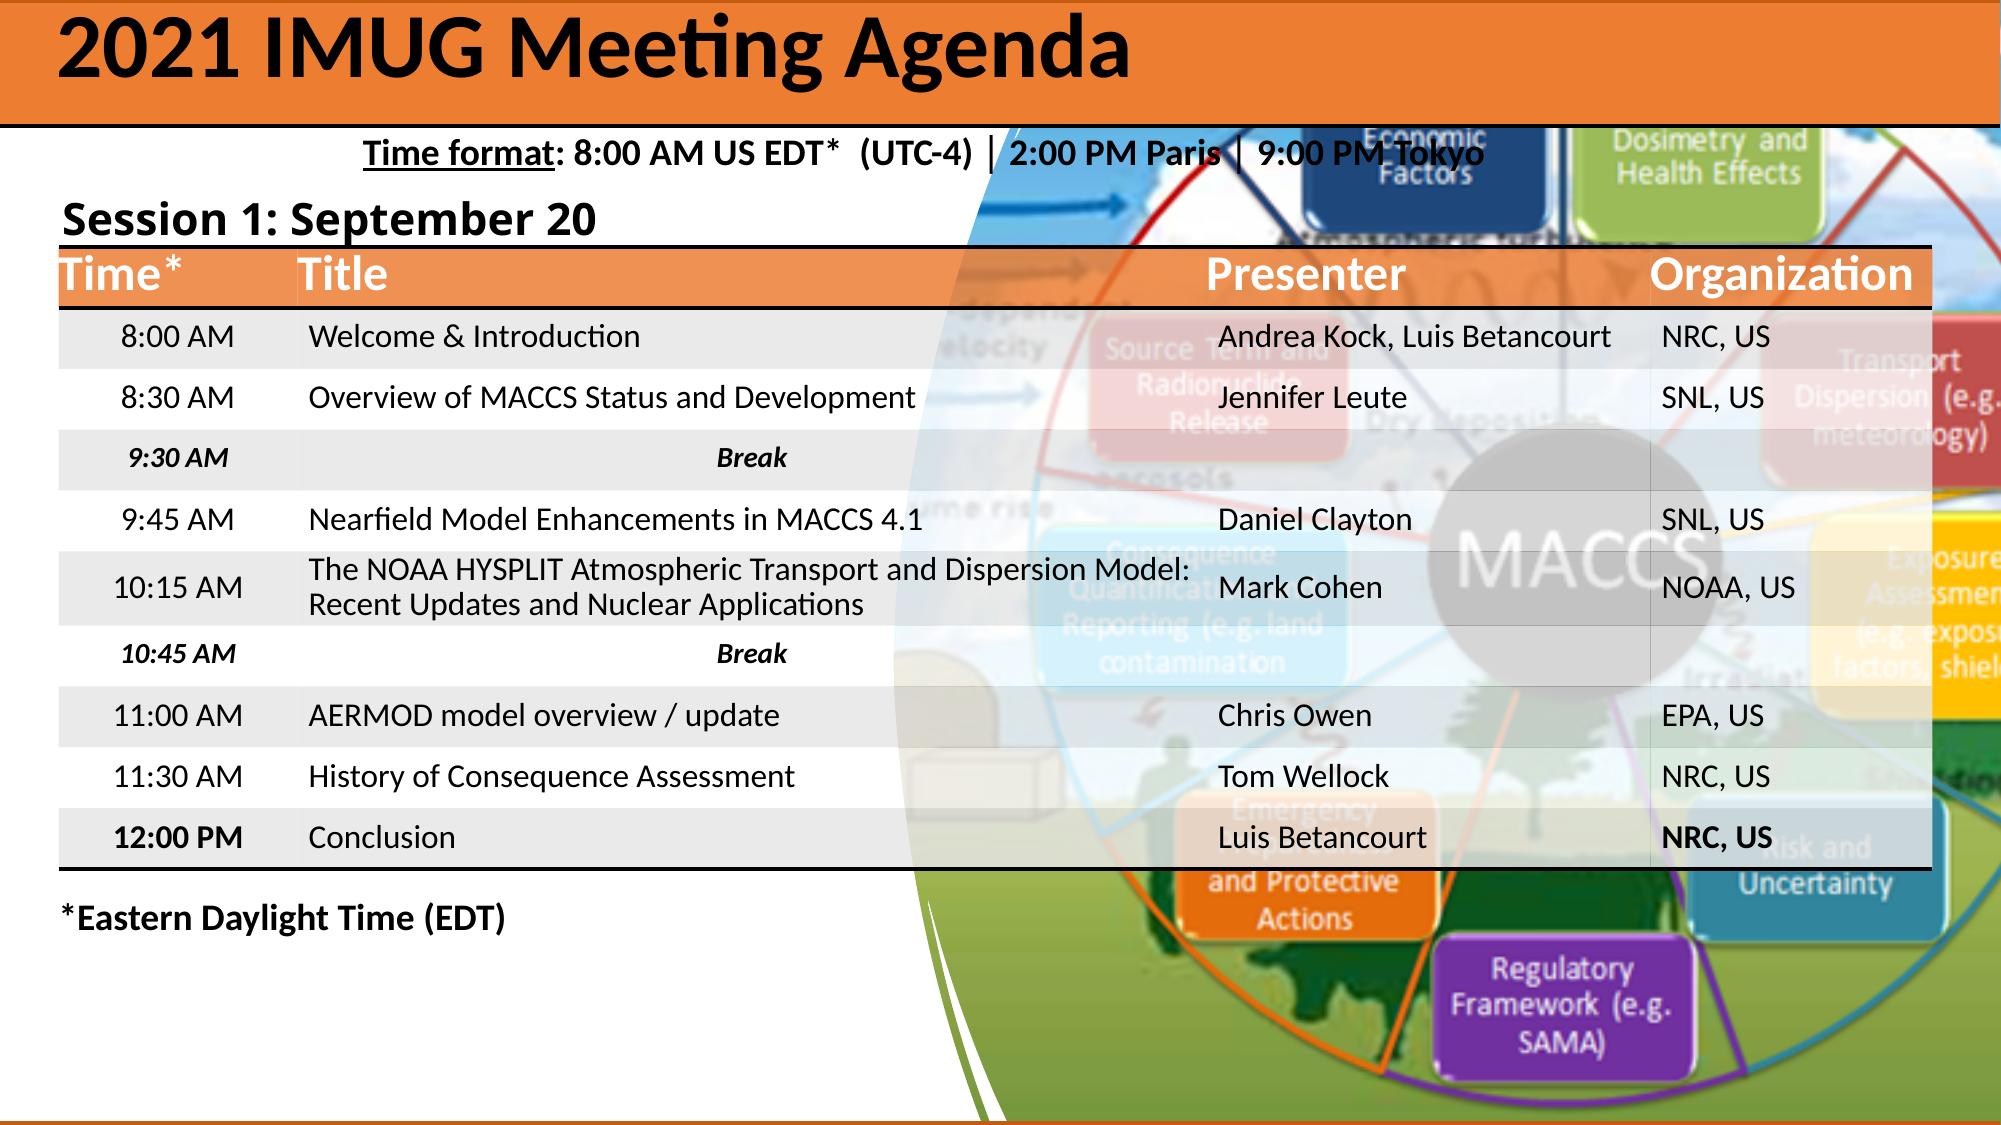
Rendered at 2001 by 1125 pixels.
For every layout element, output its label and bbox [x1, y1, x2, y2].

picture [893, 0, 2001, 1125]
text_box [0, 0, 893, 1125]
